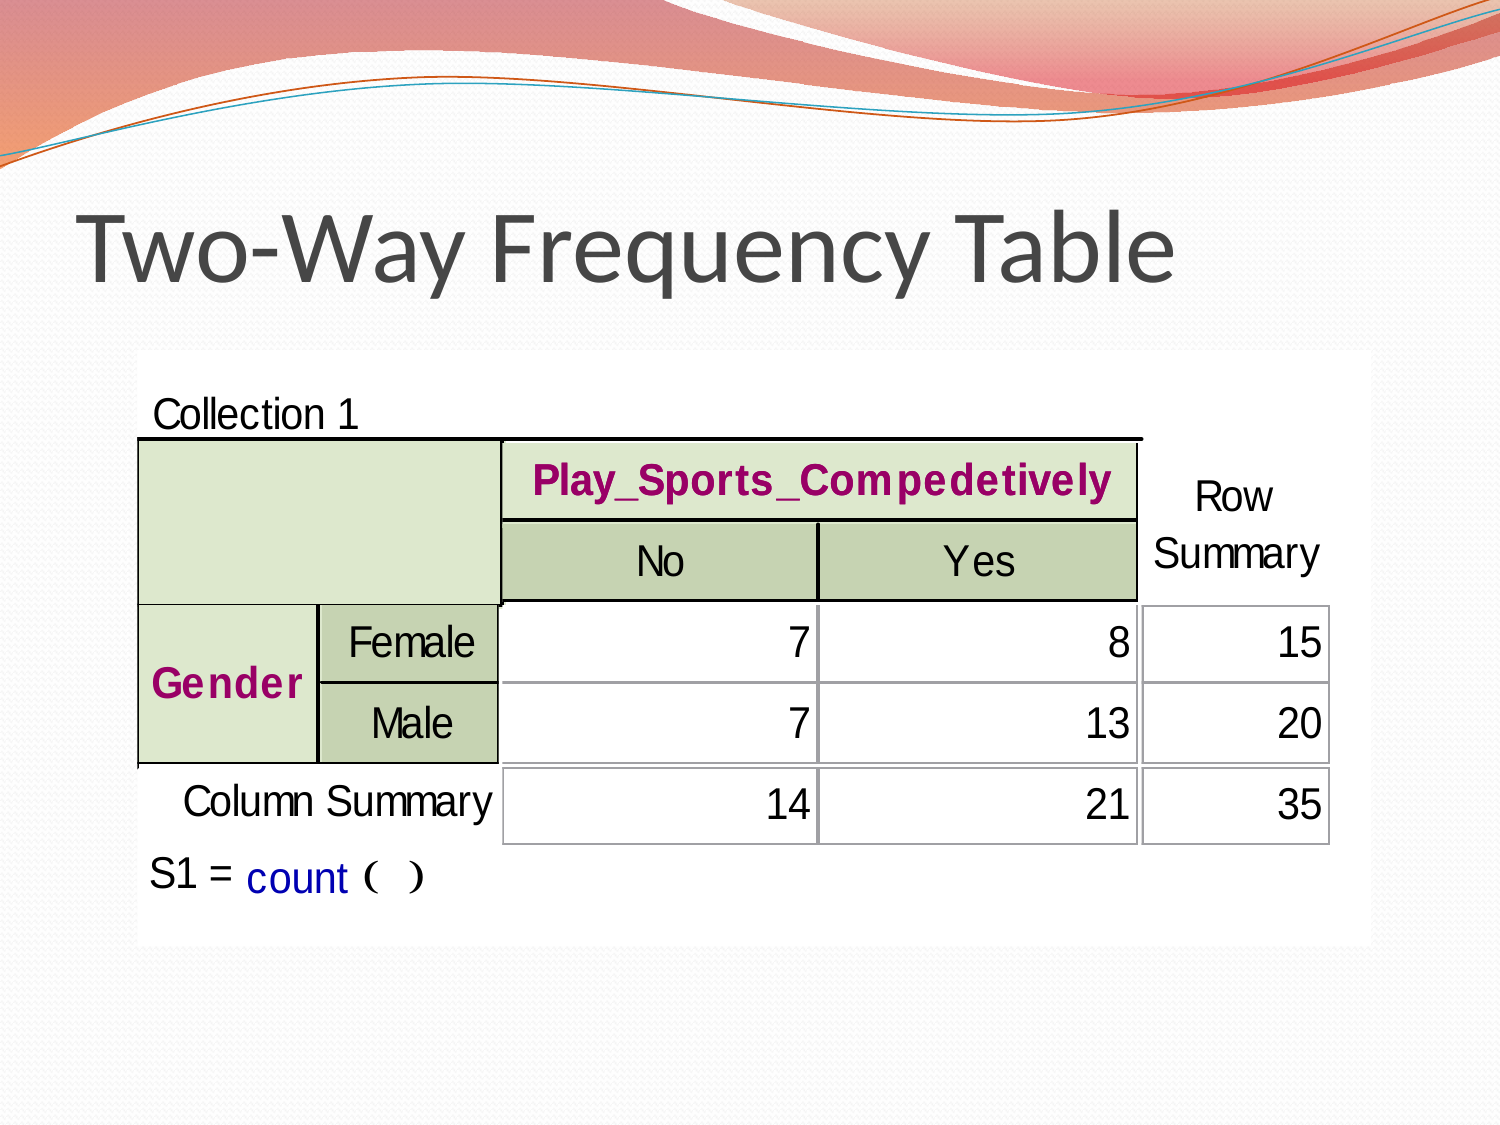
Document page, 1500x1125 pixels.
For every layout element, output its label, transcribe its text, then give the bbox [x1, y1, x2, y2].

picture [137, 349, 1376, 951]
title Two-Way Frequency Table [75, 115, 1425, 303]
